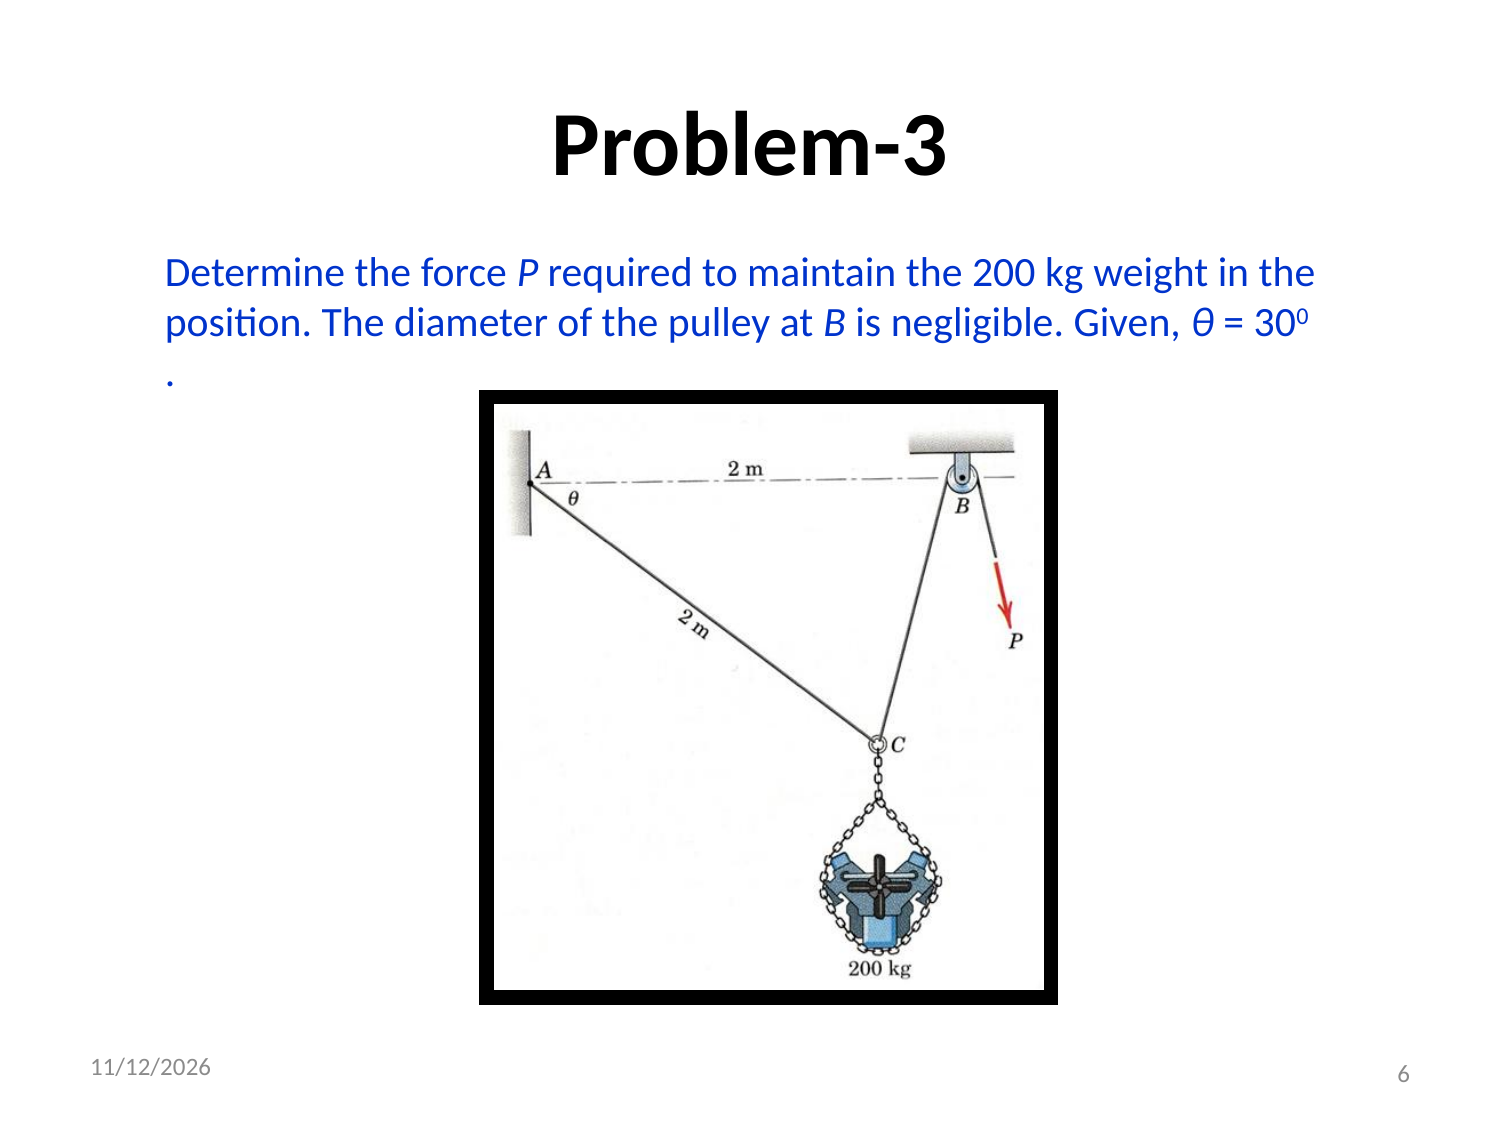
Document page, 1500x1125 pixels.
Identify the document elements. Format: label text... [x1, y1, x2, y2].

title Problem-3 [75, 45, 1425, 233]
slide_number 6 [1074, 1042, 1425, 1103]
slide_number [75, 1042, 425, 1103]
text_box Determine the force P required to maintain the 200 kg weight in the position. The diameter of the pulley at B is negligible. Given, θ = 300 . [150, 237, 1388, 403]
picture [493, 403, 1044, 991]
